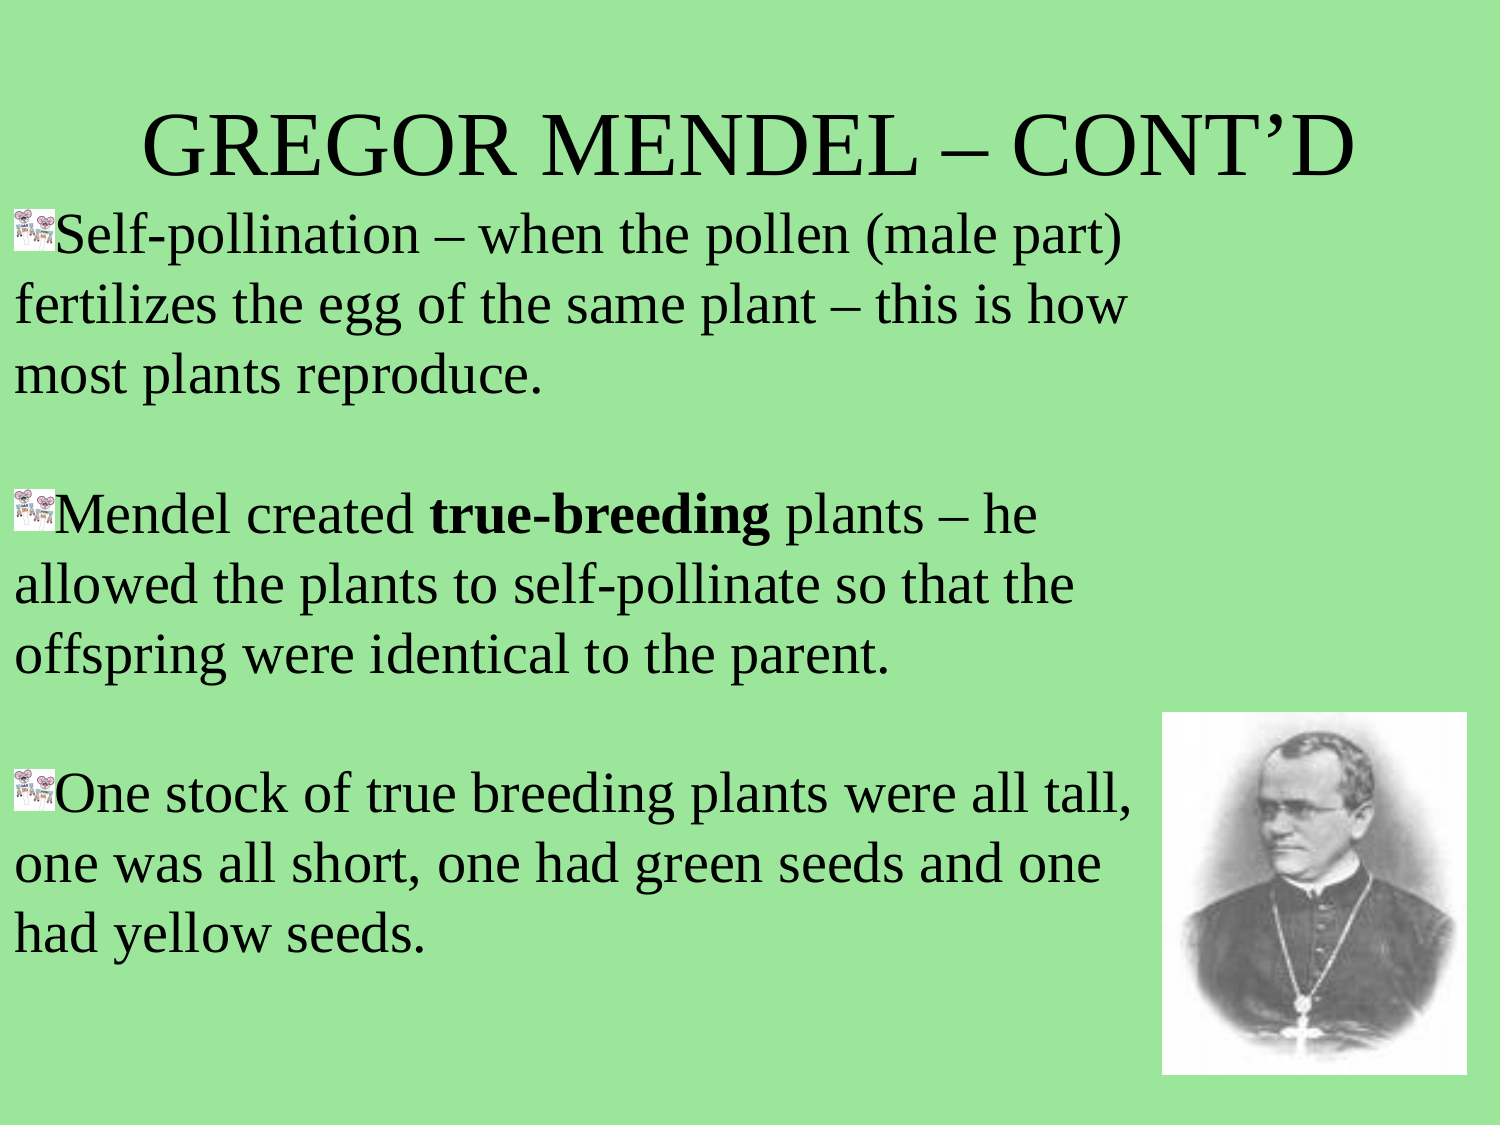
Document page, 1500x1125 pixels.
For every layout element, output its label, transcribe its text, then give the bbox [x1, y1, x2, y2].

picture [1162, 712, 1468, 1076]
picture [14, 489, 55, 531]
text_box Self-pollination – when the pollen (male part) fertilizes the egg of the same plant – this is how most plants reproduce. Mendel created true-breeding plants – he allowed the plants to self-pollinate so that the offspring were identical to the parent. One stock of true breeding plants were all tall, one was all short, one had green seeds and one had yellow seeds. [0, 187, 1150, 1067]
picture [14, 209, 55, 251]
picture [14, 769, 55, 811]
title GREGOR MENDEL – CONT’D [75, 45, 1425, 233]
